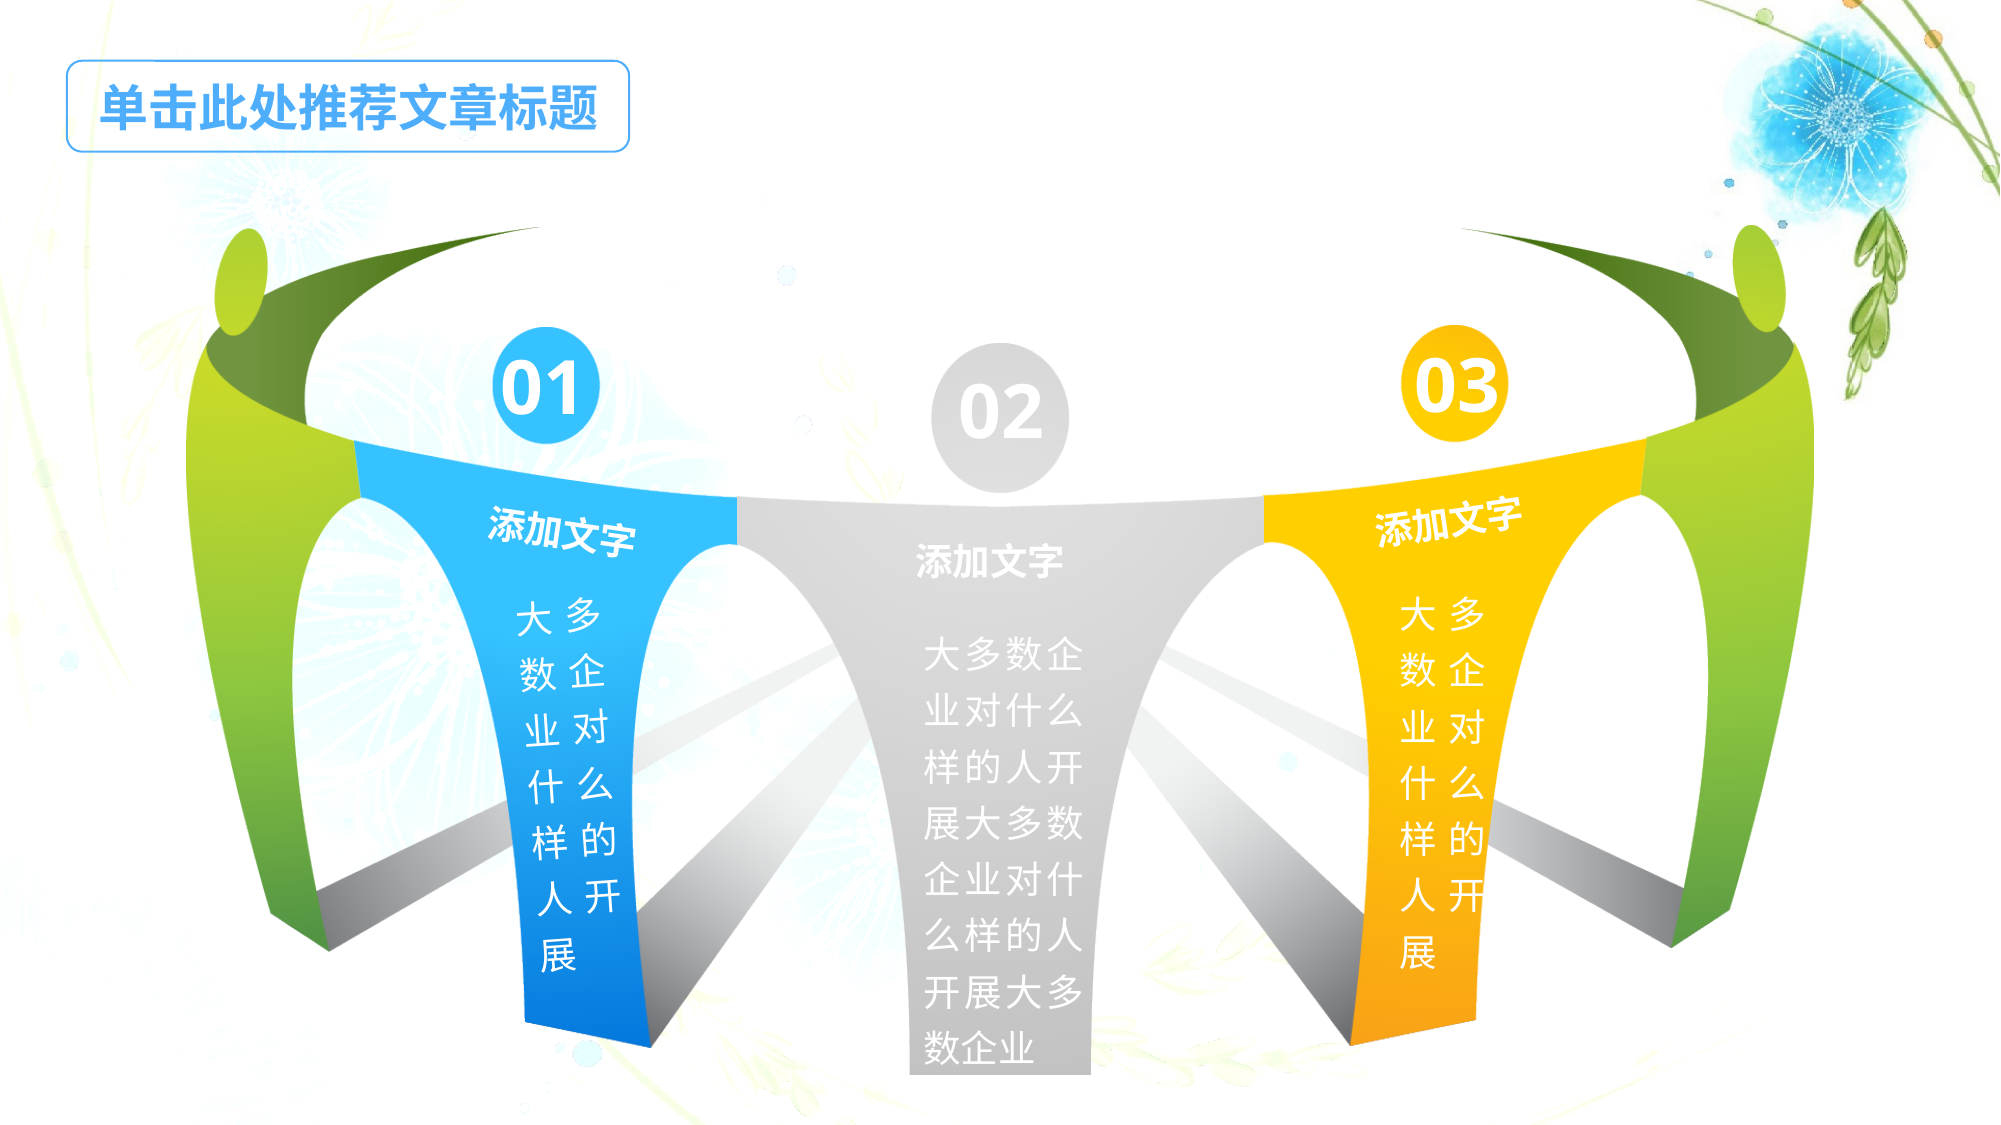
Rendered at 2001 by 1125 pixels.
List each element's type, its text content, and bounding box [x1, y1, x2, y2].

picture [1592, 0, 2000, 413]
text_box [186, 225, 1814, 1077]
text_box 单击此处推荐文章标题 [65, 59, 631, 153]
